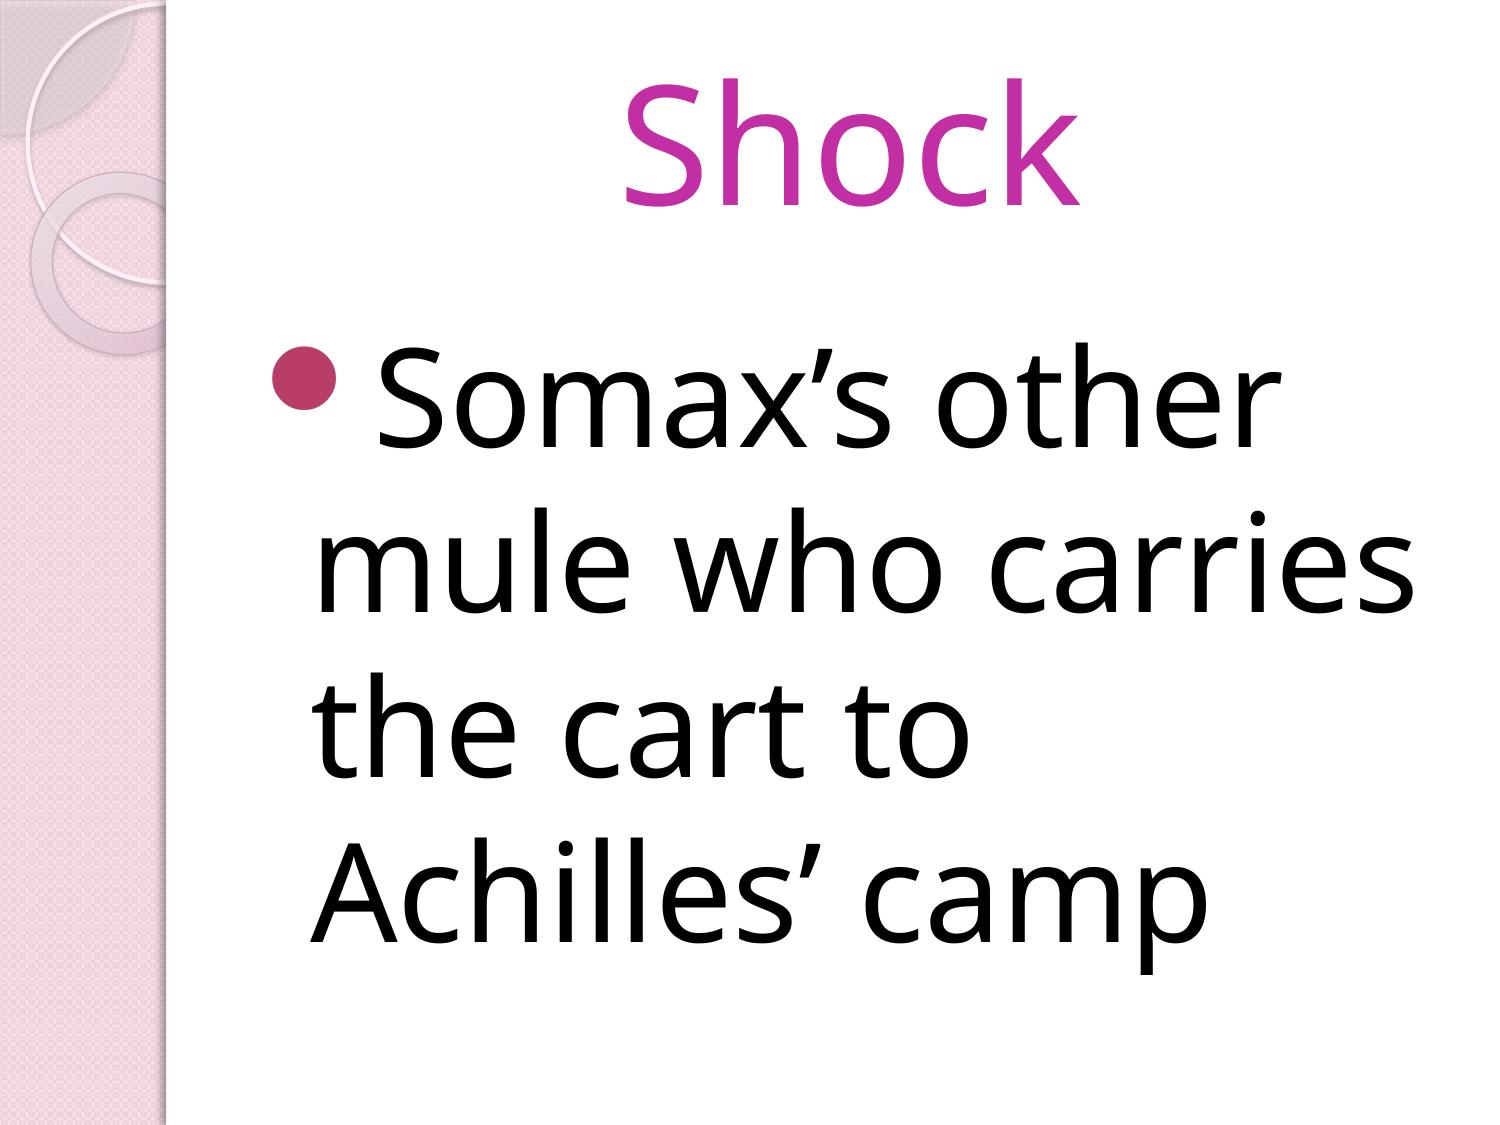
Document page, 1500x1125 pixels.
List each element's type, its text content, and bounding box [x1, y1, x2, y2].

list Somax’s other mule who carries the cart to Achilles’ camp [235, 302, 1466, 1025]
title Shock [235, 45, 1466, 233]
